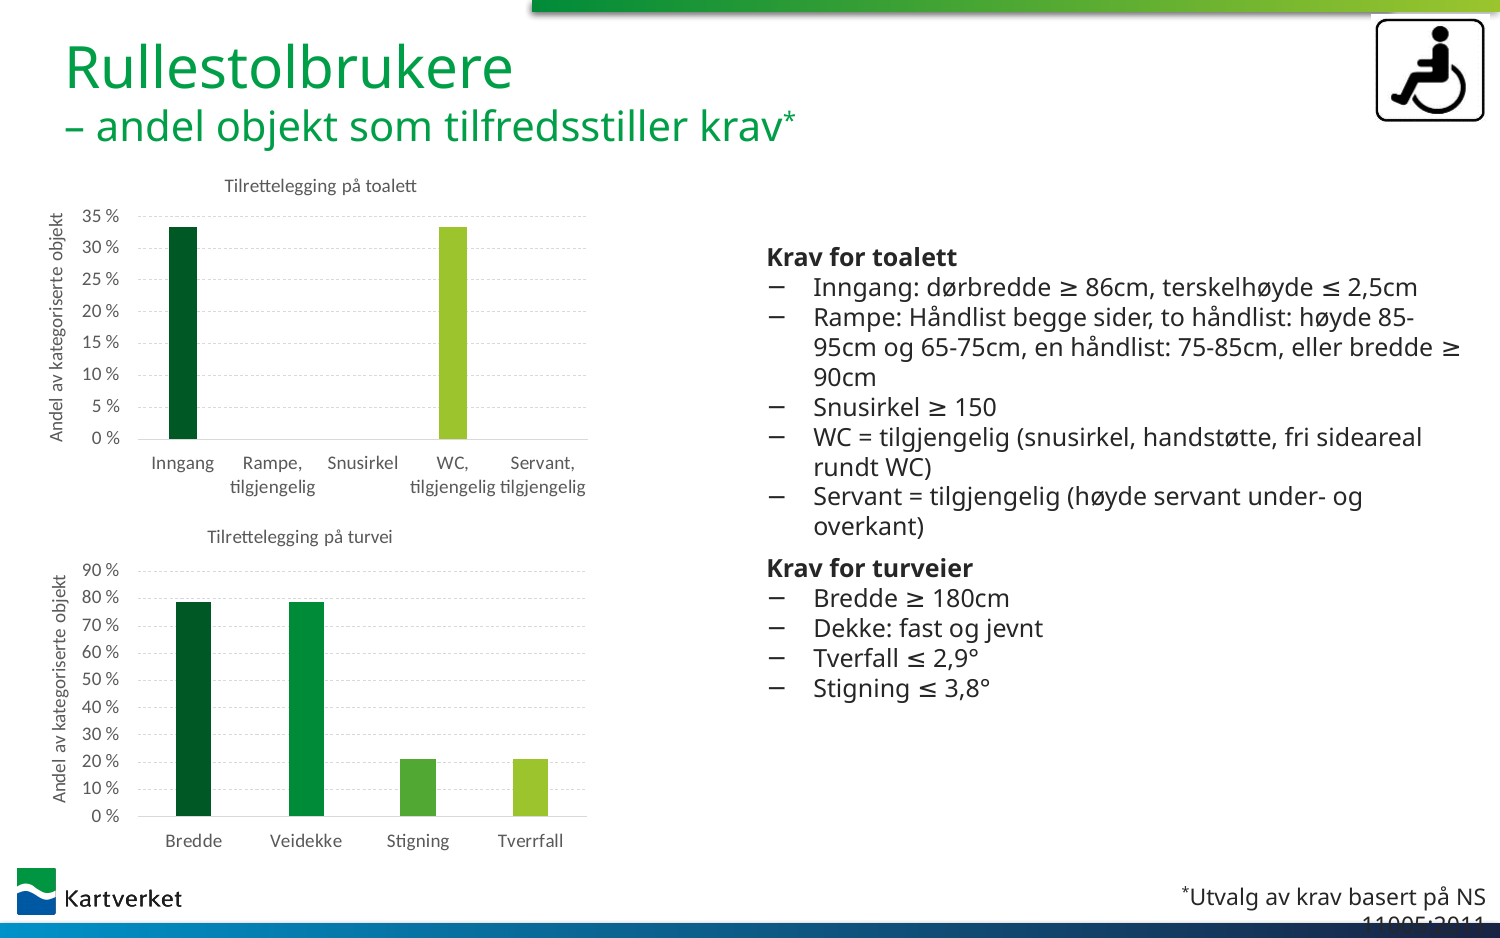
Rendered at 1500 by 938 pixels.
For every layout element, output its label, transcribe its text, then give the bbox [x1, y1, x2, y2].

picture [41, 166, 599, 505]
text_box *Utvalg av krav basert på NS 11005:2011 [1068, 873, 1500, 938]
text_box Rullestolbrukere – andel objekt som tilfredsstiller krav* [49, 14, 1431, 158]
text_box Krav for toalett Inngang: dørbredde ≥ 86cm, terskelhøyde ≤ 2,5cm Rampe: Håndlist begge sider, to håndlist: høyde 85-95cm og 65-75cm, en håndlist: 75-85cm, eller bredde ≥ 90cm Snusirkel ≥ 150 WC = tilgjengelig (snusirkel, handstøtte, fri sideareal rundt WC) Servant = tilgjengelig (høyde servant under- og overkant) [751, 234, 1483, 545]
picture [1371, 13, 1491, 127]
text_box Krav for turveier Bredde ≥ 180cm Dekke: fast og jevnt Tverfall ≤ 2,9° Stigning ≤ 3,8° [751, 545, 1483, 710]
picture [41, 520, 598, 859]
